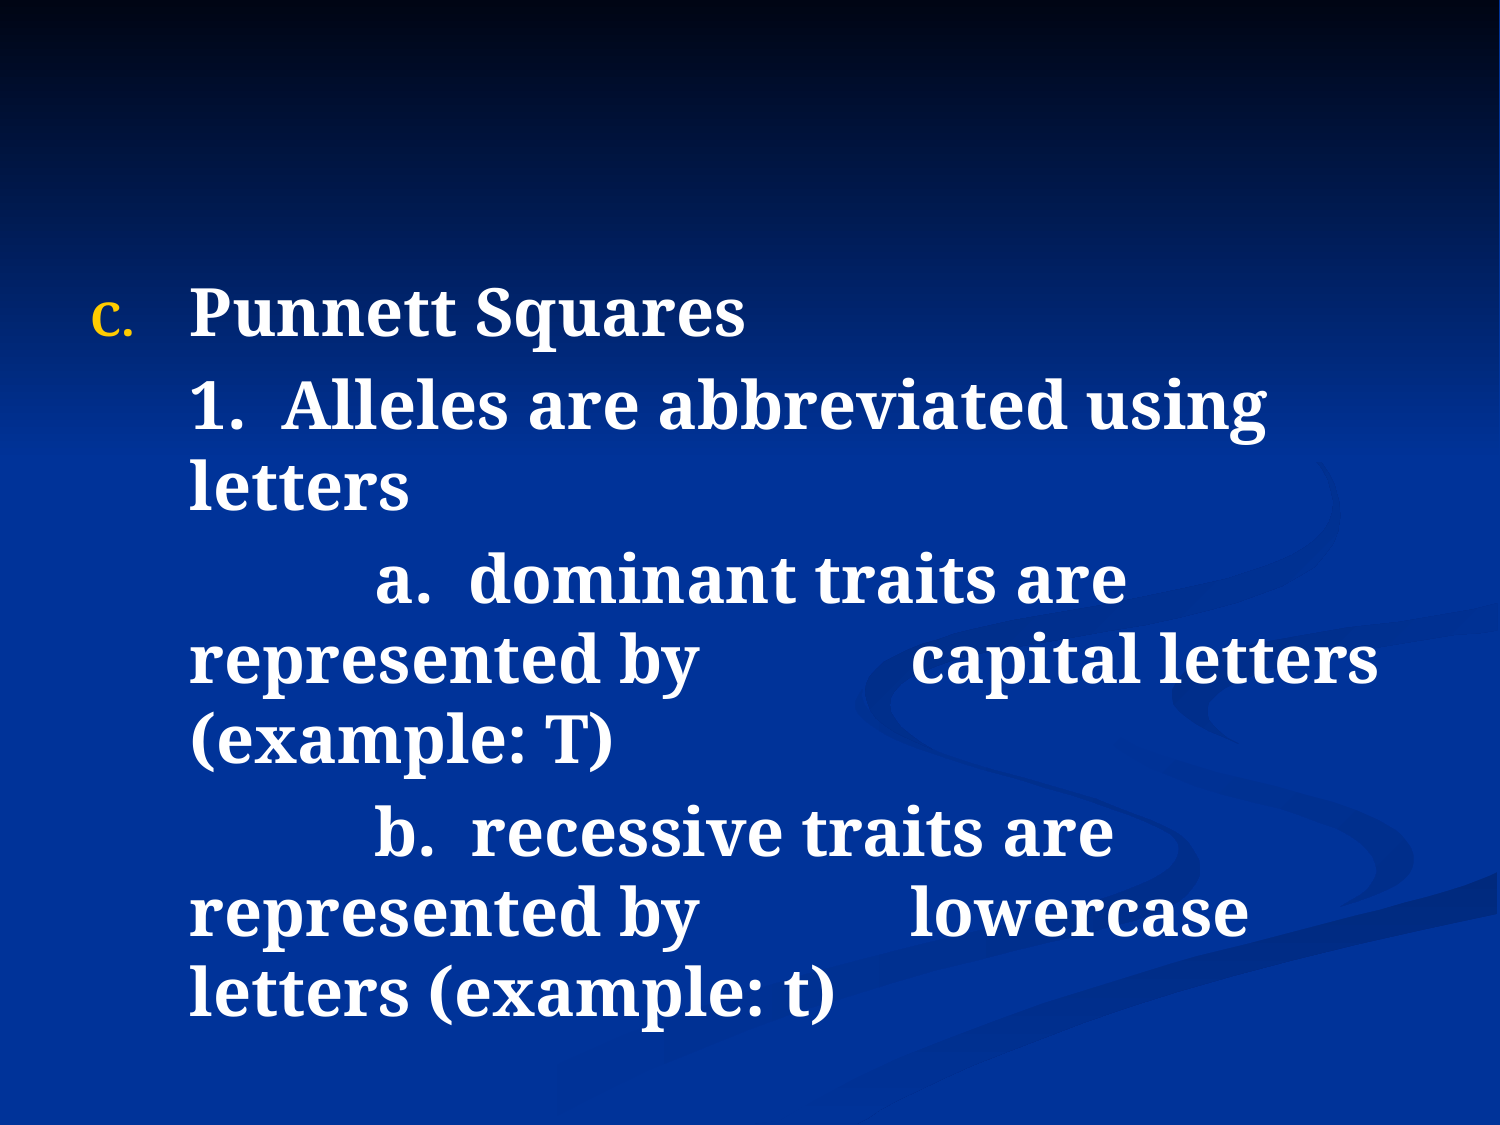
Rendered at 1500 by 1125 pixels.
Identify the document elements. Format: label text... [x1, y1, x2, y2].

list Punnett Squares 1. Alleles are abbreviated using letters a. dominant traits are represented by capital letters (example: T) b. recessive traits are represented by lowercase letters (example: t) [74, 262, 1426, 1006]
